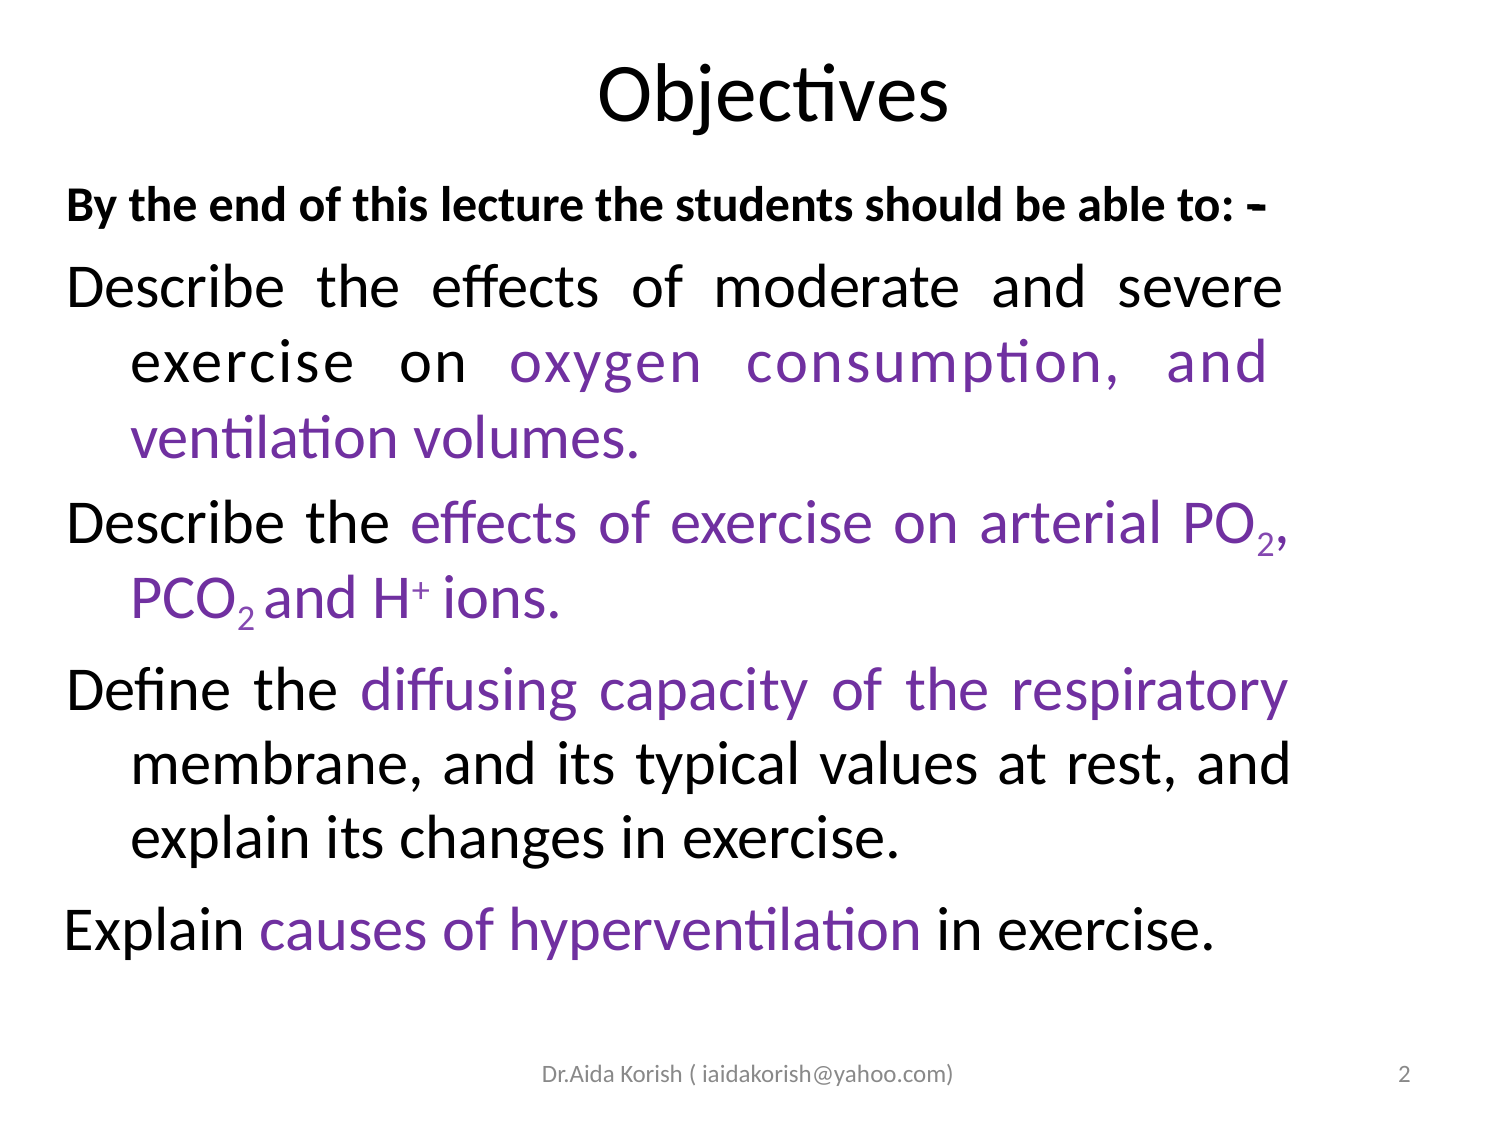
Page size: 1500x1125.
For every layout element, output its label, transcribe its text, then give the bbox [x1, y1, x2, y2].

footer Dr.Aida Korish ( iaidakorish@yahoo.com) [539, 1061, 962, 1125]
title Objectives [594, 37, 953, 171]
slide_number 1 [1381, 1061, 1416, 1125]
text_box By the end of this lecture the students should be able to: -­‐ Describe the eﬀects of moderate and severe exercise on oxygen consumption, and ventilation volumes. Describe the eﬀects of exercise on arterial PO2, PCO2 and H+ ions. Deﬁne the diﬀusing capacity of the respiratory membrane, and its typical values at rest, and explain its changes in exercise. Explain causes of hyperventilation in exercise. [63, 171, 1316, 964]
